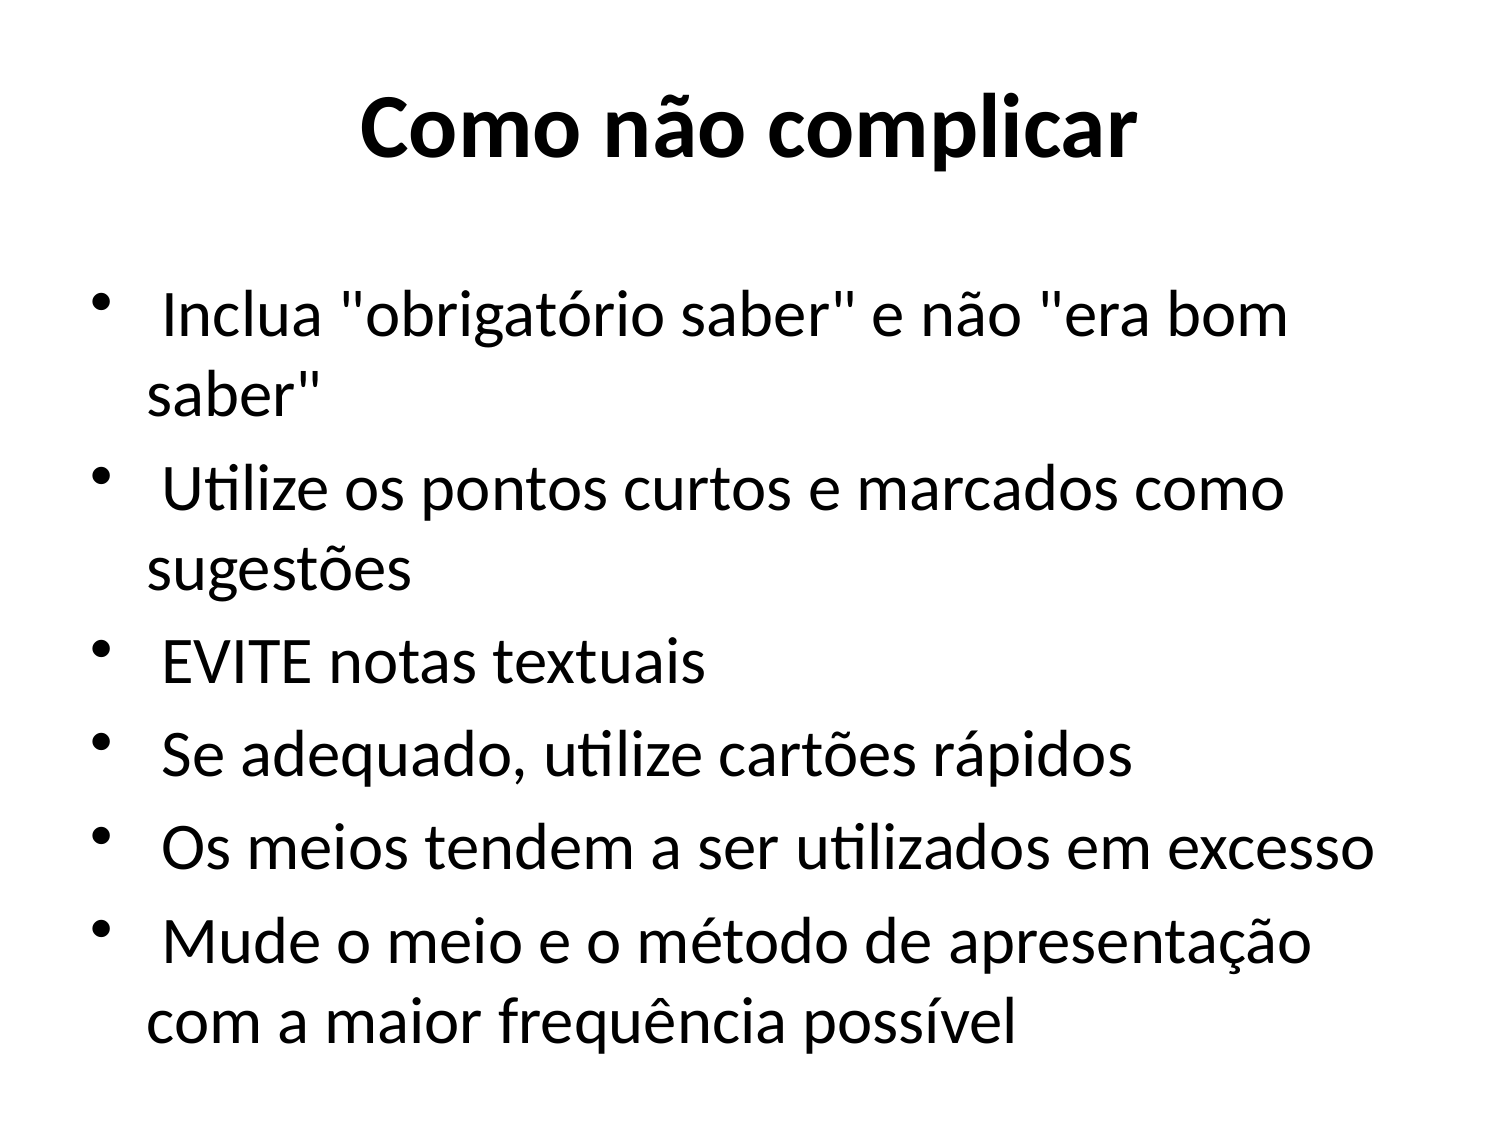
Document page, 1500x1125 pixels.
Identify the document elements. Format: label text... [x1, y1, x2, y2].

list Inclua "obrigatório saber" e não "era bom saber" Utilize os pontos curtos e marcados como sugestões EVITE notas textuais Se adequado, utilize cartões rápidos Os meios tendem a ser utilizados em excesso Mude o meio e o método de apresentação com a maior frequência possível [74, 262, 1426, 1006]
title Como não complicar [74, 44, 1426, 197]
